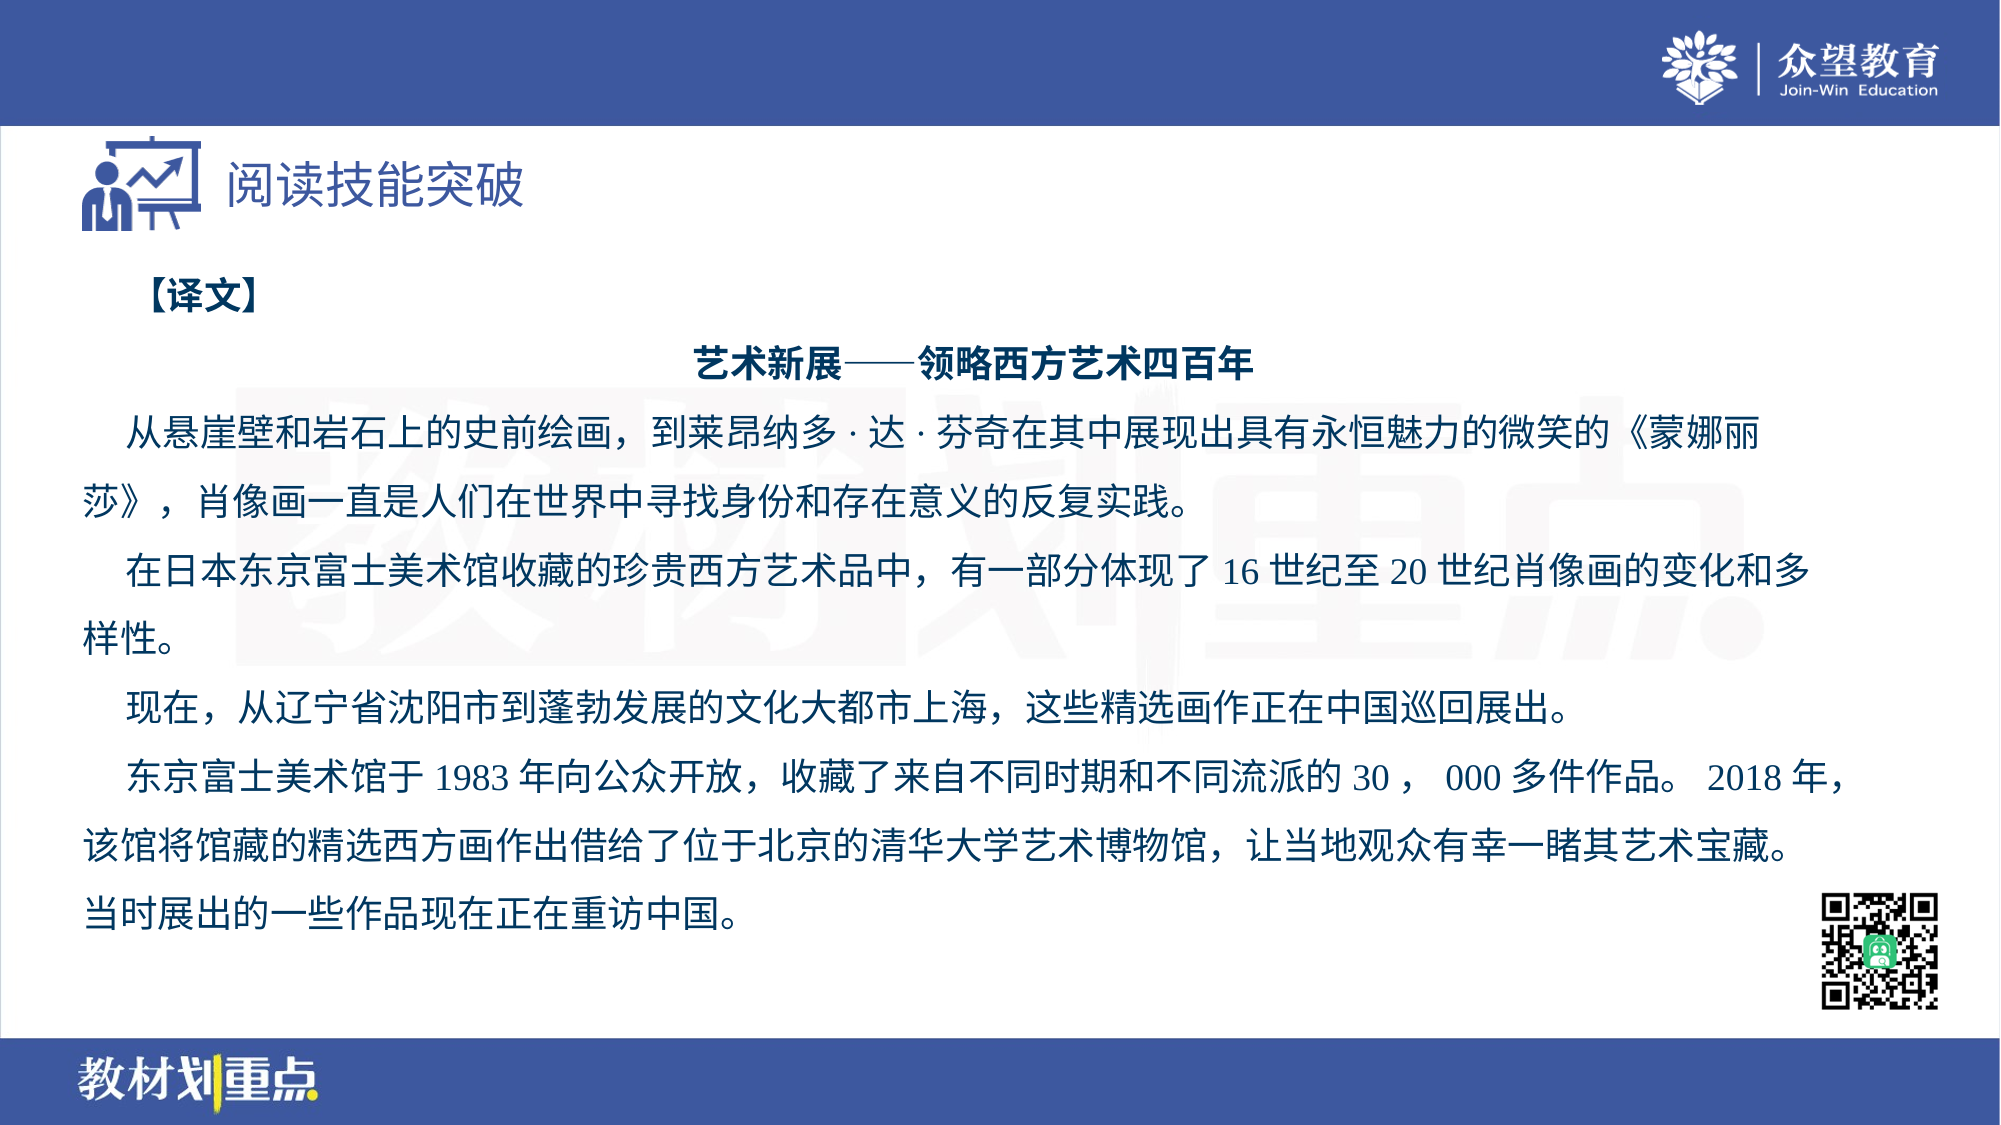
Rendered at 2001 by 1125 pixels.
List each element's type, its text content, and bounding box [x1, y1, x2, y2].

picture [0, 0, 2000, 1125]
text_box 【译文】 艺术新展——领略西方艺术四百年 从悬崖壁和岩石上的史前绘画，到莱昂纳多·达·芬奇在其中展现出具有永恒魅力的微笑的《蒙娜丽 莎》，肖像画一直是人们在世界中寻找身份和存在意义的反复实践。 在日本东京富士美术馆收藏的珍贵西方艺术品中，有一部分体现了16世纪至20世纪肖像画的变化和多 样性。 现在，从辽宁省沈阳市到蓬勃发展的文化大都市上海，这些精选画作正在中国巡回展出。 东京富士美术馆于1983年向公众开放，收藏了来自不同时期和不同流派的30，000多件作品。2018年， 该馆将馆藏的精选西方画作出借给了位于北京的清华大学艺术博物馆，让当地观众有幸一睹其艺术宝藏。 当时展出的一些作品现在正在重访中国。 [82, 247, 1817, 936]
